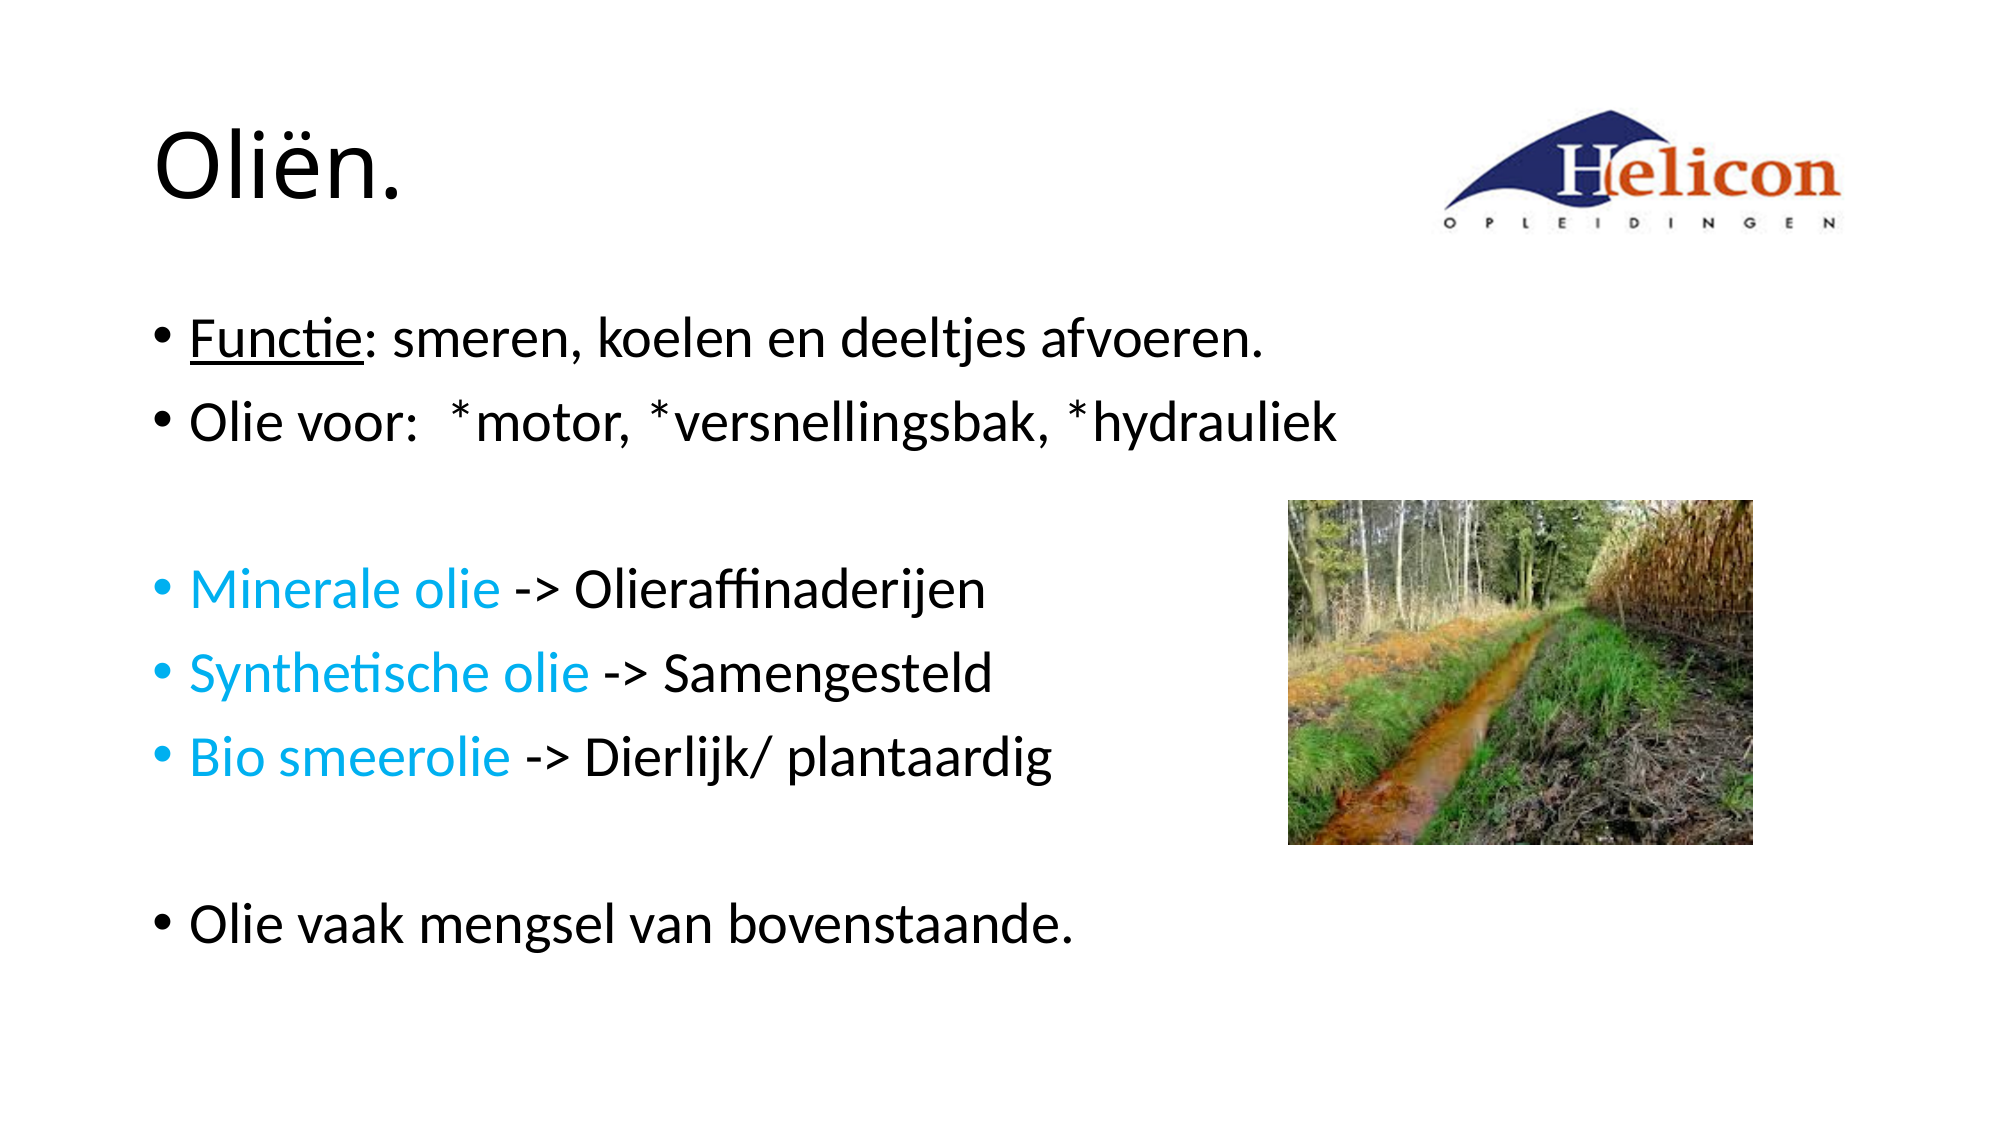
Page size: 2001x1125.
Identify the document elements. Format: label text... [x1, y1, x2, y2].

title Oliën. [137, 59, 1406, 278]
list Functie: smeren, koelen en deeltjes afvoeren. Olie voor: *motor, *versnellingsbak, *hydrauliek Minerale olie -> Olieraffinaderijen Synthetische olie -> Samengesteld Bio smeerolie -> Dierlijk/ plantaardig Olie vaak mengsel van bovenstaande. [137, 299, 1863, 1014]
picture [1406, 51, 1889, 291]
picture [1288, 500, 1753, 845]
